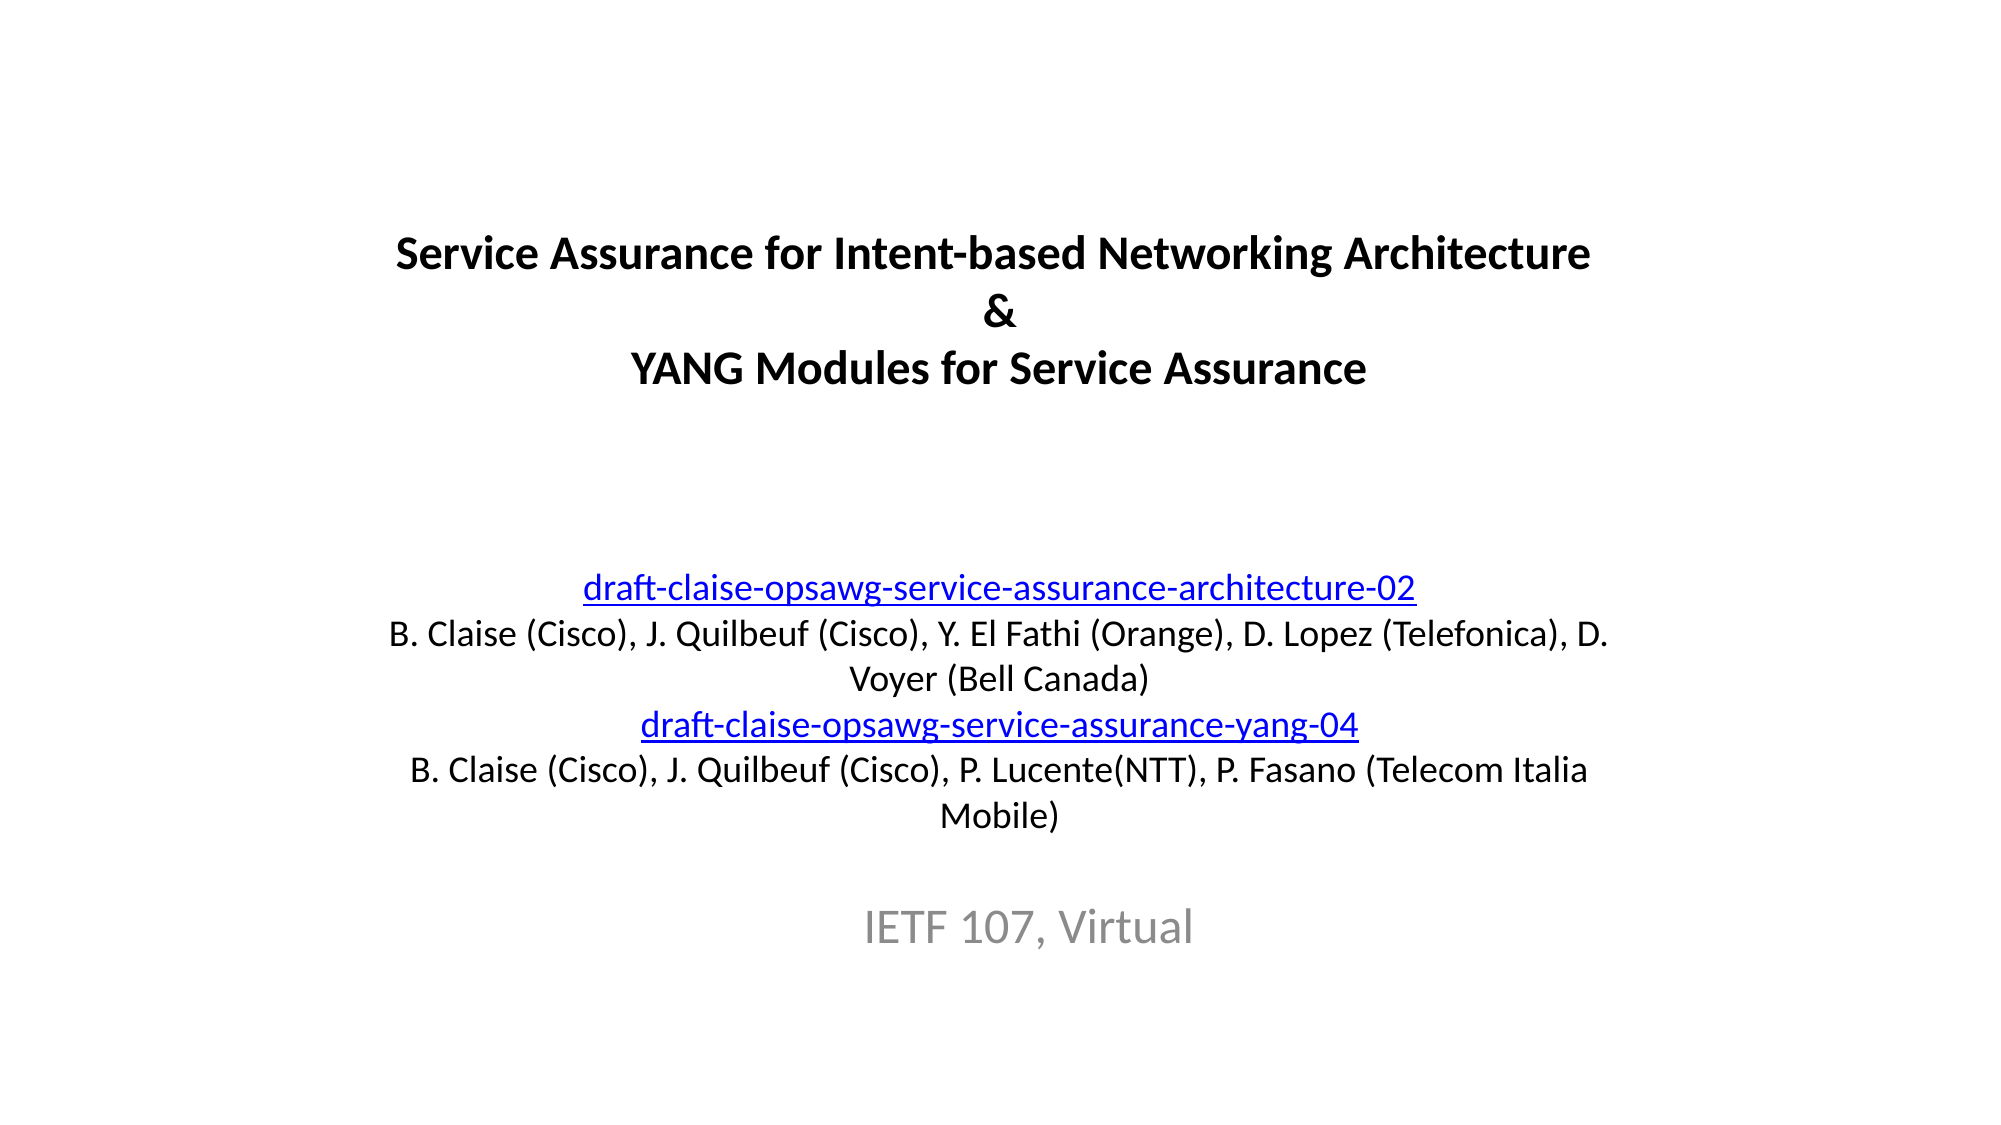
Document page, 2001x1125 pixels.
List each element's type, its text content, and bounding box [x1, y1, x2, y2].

title Service Assurance for Intent-based Networking Architecture & YANG Modules for Service Assurance [362, 187, 1638, 429]
text_box IETF 107, Virtual [503, 886, 1554, 966]
text_box draft-claise-opsawg-service-assurance-architecture-02 B. Claise (Cisco), J. Quilbeuf (Cisco), Y. El Fathi (Orange), D. Lopez (Telefonica), D. Voyer (Bell Canada) draft-claise-opsawg-service-assurance-yang-04 B. Claise (Cisco), J. Quilbeuf (Cisco), P. Lucente(NTT), P. Fasano (Telecom Italia Mobile) [362, 550, 1638, 887]
